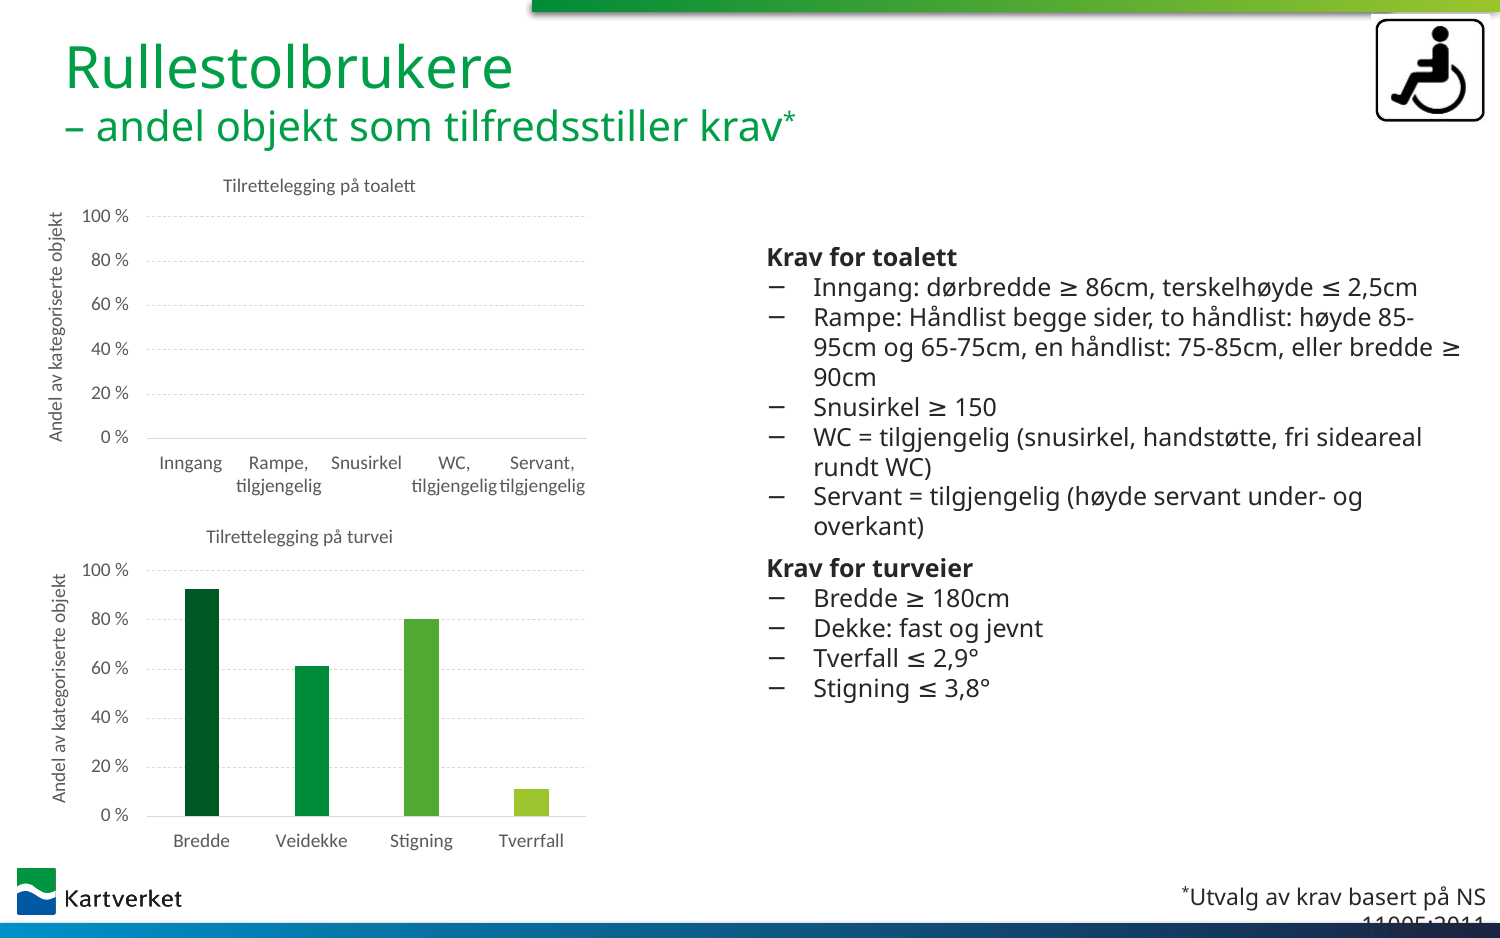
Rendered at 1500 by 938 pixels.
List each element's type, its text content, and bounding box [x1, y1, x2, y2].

text_box *Utvalg av krav basert på NS 11005:2011 [1068, 873, 1500, 938]
picture [41, 520, 598, 859]
text_box Rullestolbrukere – andel objekt som tilfredsstiller krav* [49, 14, 1431, 158]
text_box Krav for toalett Inngang: dørbredde ≥ 86cm, terskelhøyde ≤ 2,5cm Rampe: Håndlist begge sider, to håndlist: høyde 85-95cm og 65-75cm, en håndlist: 75-85cm, eller bredde ≥ 90cm Snusirkel ≥ 150 WC = tilgjengelig (snusirkel, handstøtte, fri sideareal rundt WC) Servant = tilgjengelig (høyde servant under- og overkant) [751, 234, 1483, 545]
picture [41, 166, 598, 505]
text_box Krav for turveier Bredde ≥ 180cm Dekke: fast og jevnt Tverfall ≤ 2,9° Stigning ≤ 3,8° [751, 545, 1483, 710]
picture [1371, 13, 1491, 127]
